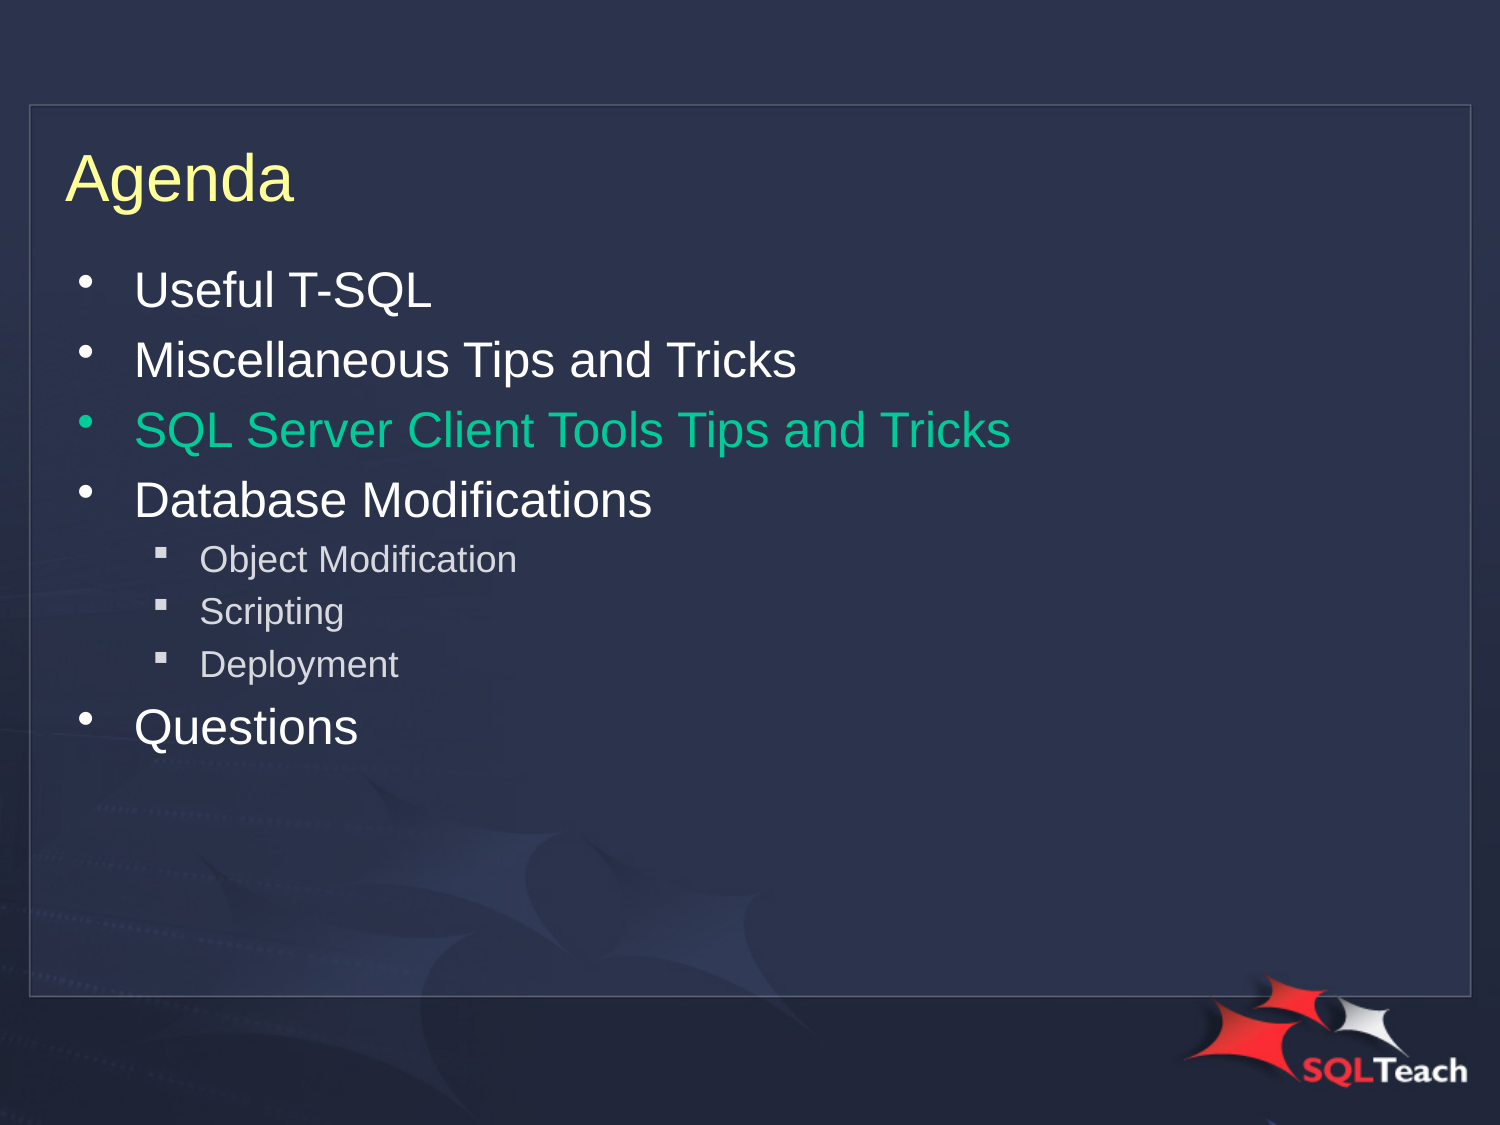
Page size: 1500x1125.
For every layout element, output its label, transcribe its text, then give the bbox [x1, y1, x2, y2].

title Agenda [49, 137, 1326, 213]
list Useful T-SQL Miscellaneous Tips and Tricks SQL Server Client Tools Tips and Tricks Database Modifications Object Modification Scripting Deployment Questions [62, 249, 1439, 973]
picture [0, 0, 1500, 1125]
